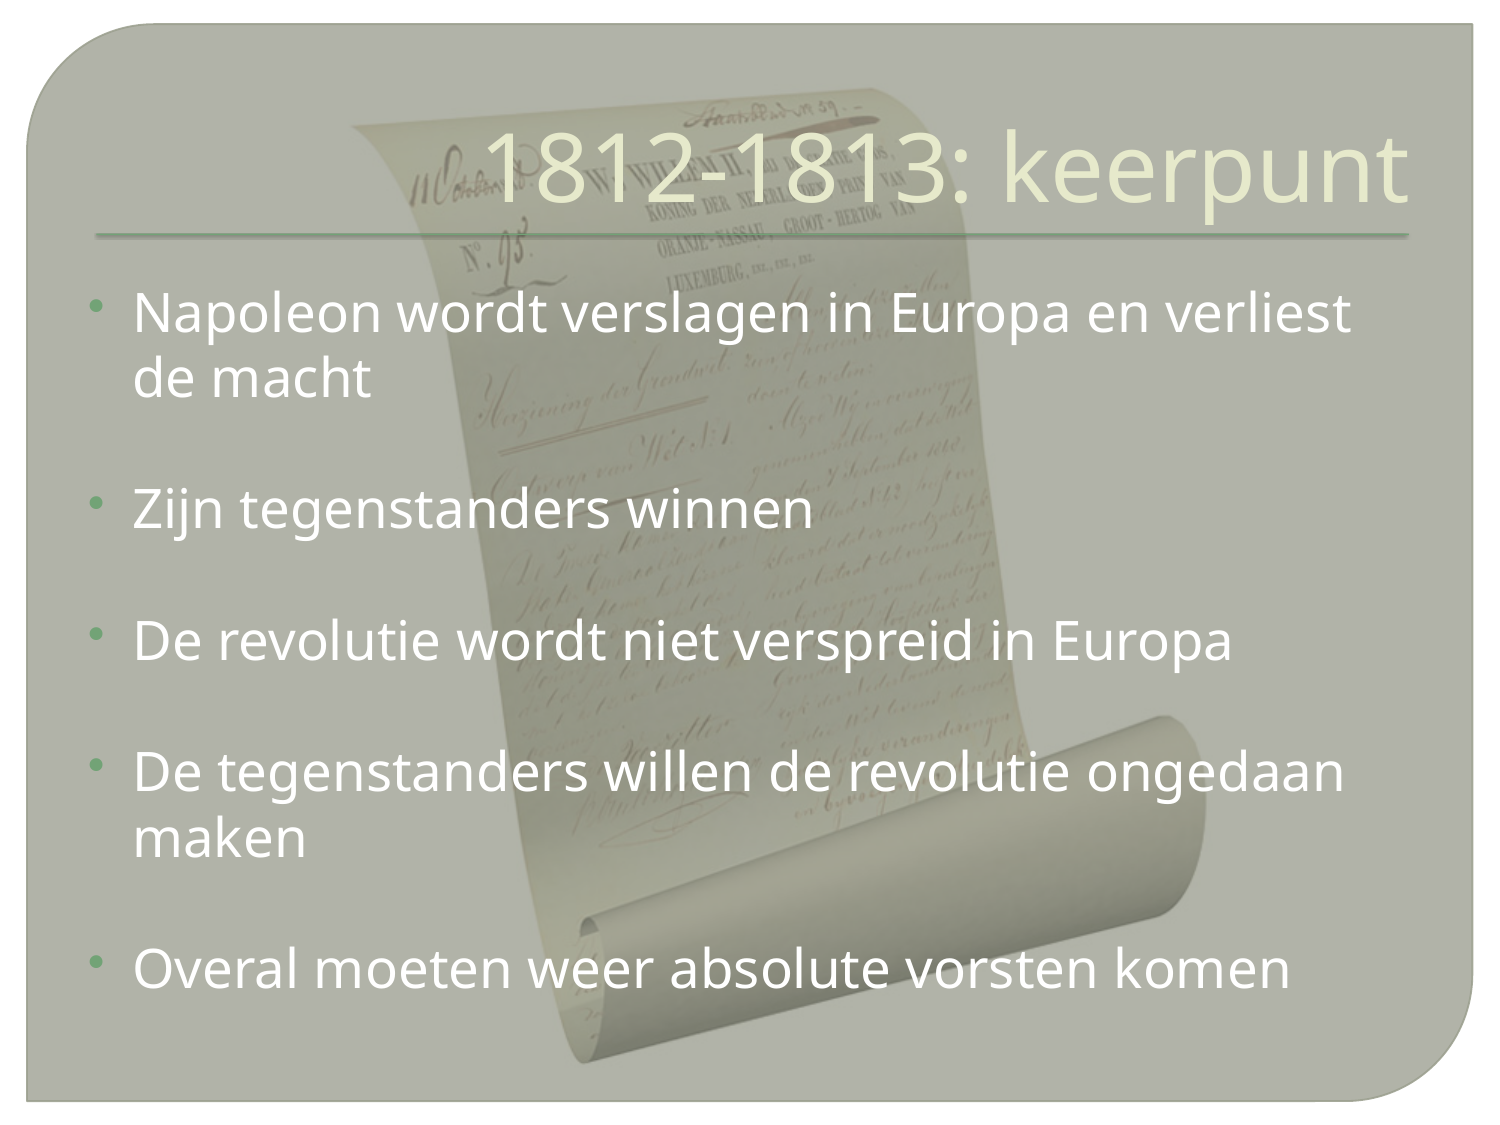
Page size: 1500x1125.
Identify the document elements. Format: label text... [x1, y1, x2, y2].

list Napoleon wordt verslagen in Europa en verliest de macht Zijn tegenstanders winnen De revolutie wordt niet verspreid in Europa De tegenstanders willen de revolutie ongedaan maken Overal moeten weer absolute vorsten komen [75, 270, 1425, 1013]
text_box [0, 0, 1500, 1125]
title 1812-1813: keerpunt [75, 41, 1425, 230]
